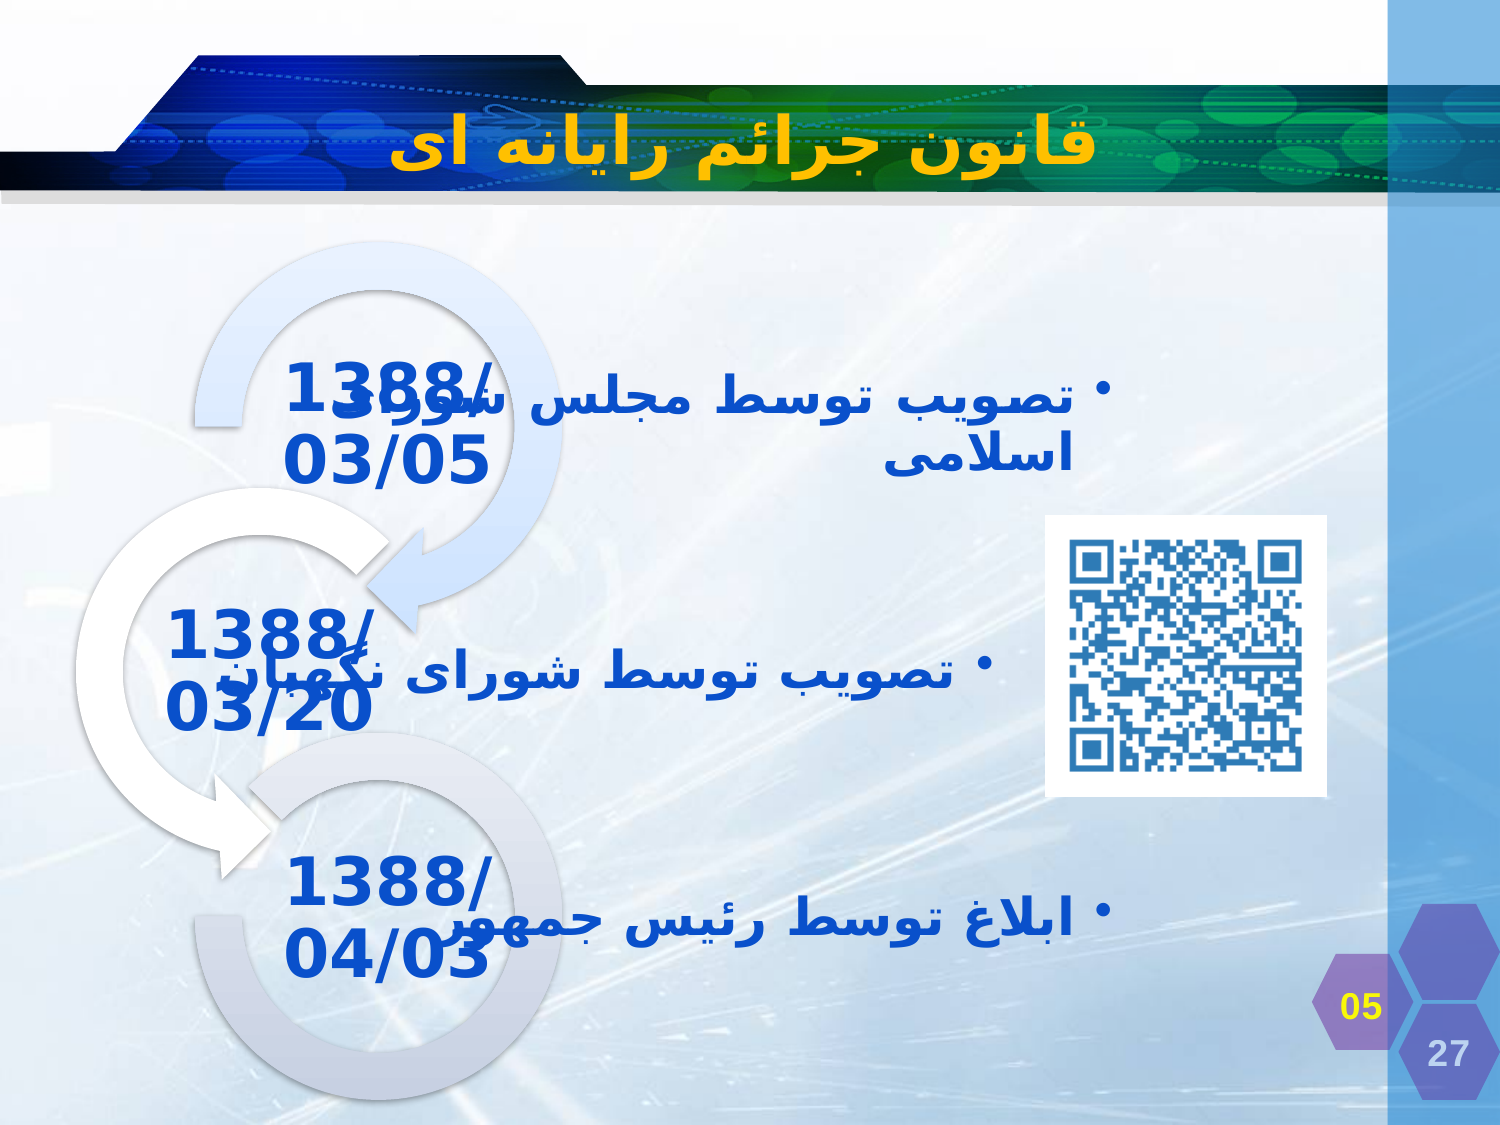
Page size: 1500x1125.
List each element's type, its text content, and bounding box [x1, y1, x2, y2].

text_box 05 [1324, 974, 1400, 1035]
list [37, 212, 1126, 1101]
picture [0, 0, 1500, 1125]
title قانون جرائم رایانه ای [99, 87, 1388, 188]
text_box 27 [1412, 1021, 1488, 1082]
